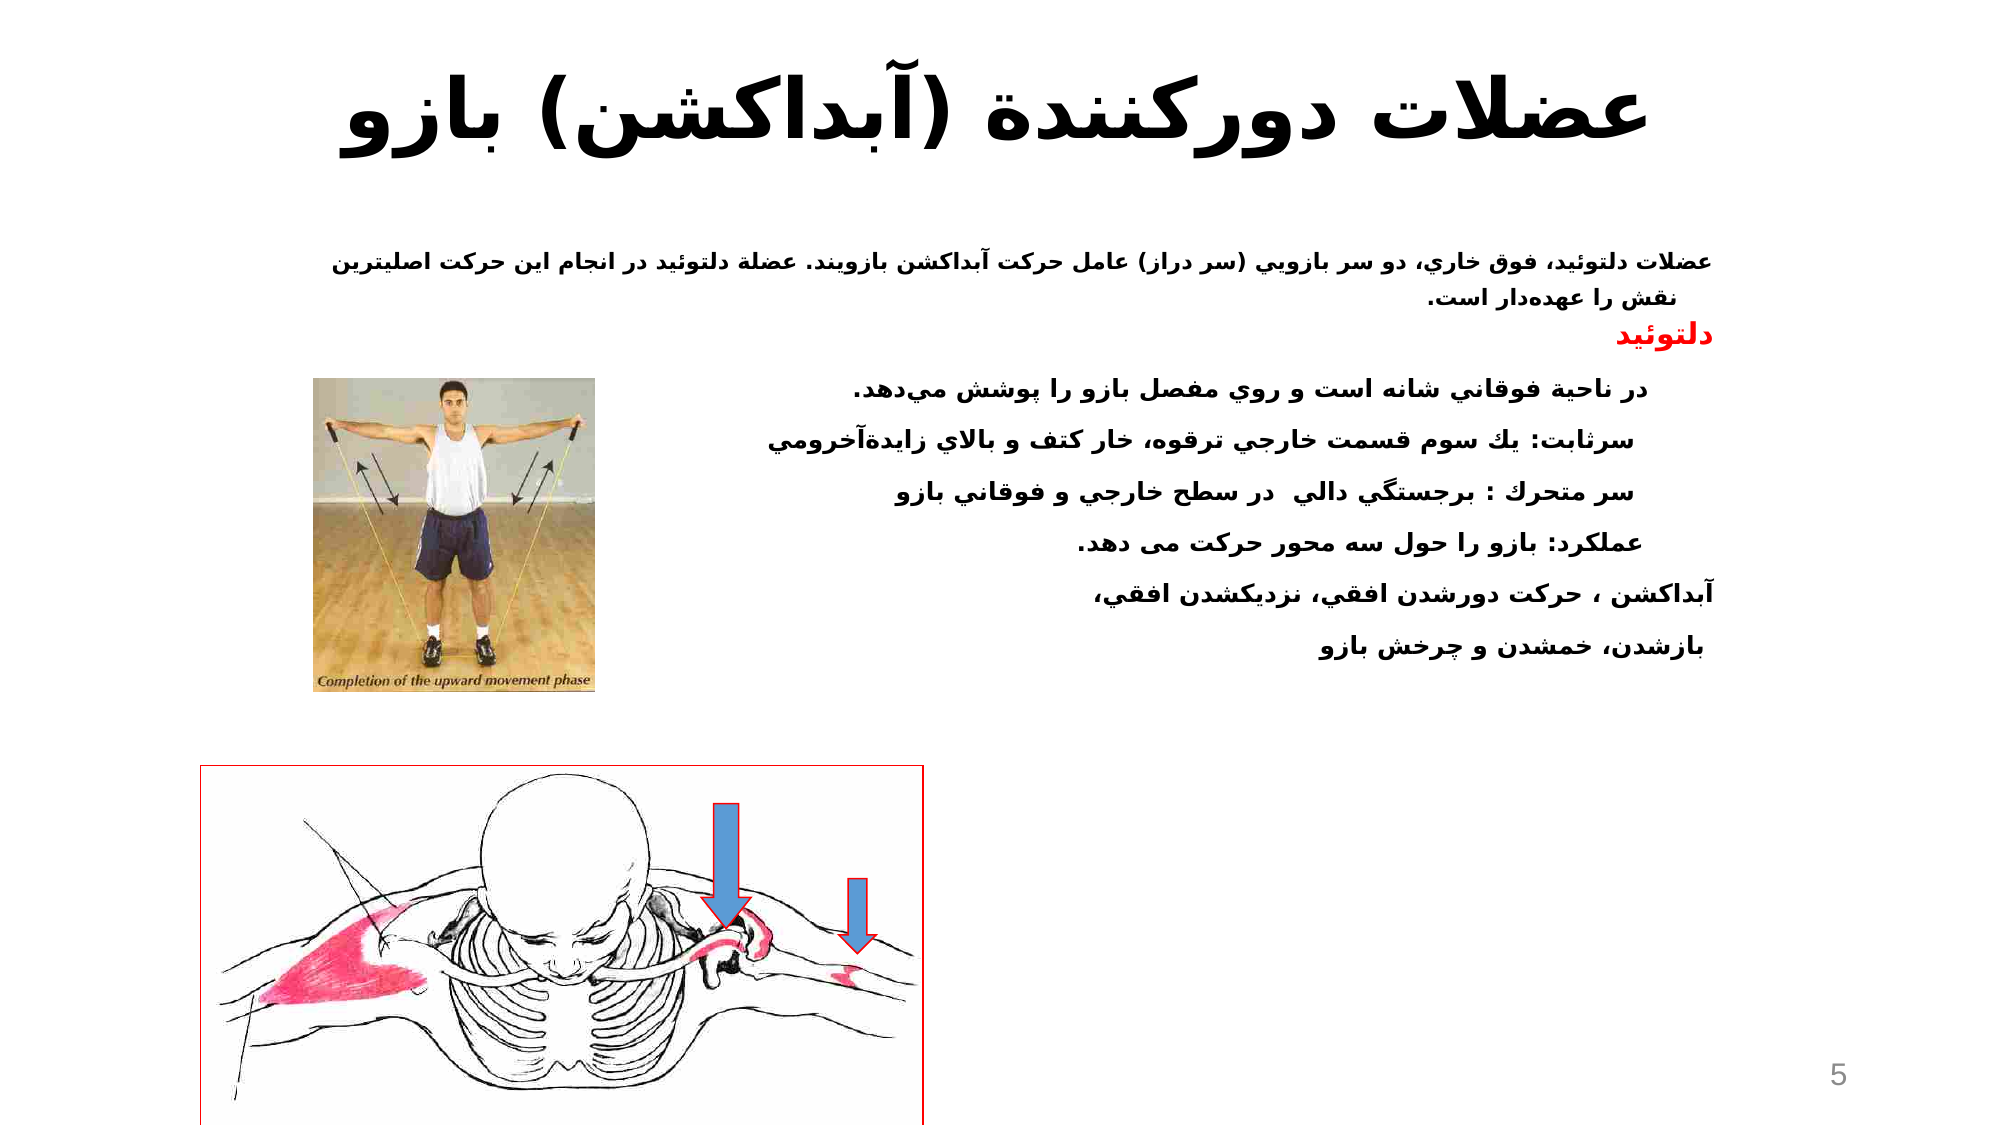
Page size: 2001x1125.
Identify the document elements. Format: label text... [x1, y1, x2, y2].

list عضلات دلتوئيد، فوق خاري، دو سر بازويي (سر دراز) عامل حركت آبداكشن بازويند. عضلة دلتوئيد در انجام اين حركت اصليترين نقش را عهده‌دار است. دلتوئيد در ناحية فوقاني شانه است و روي مفصل بازو را پوشش مي‌دهد. سرثابت: يك سوم قسمت خارجي ترقوه، خار كتف و بالاي زايدةآخرومي سر متحرك : برجستگي دالي در سطح خارجي و فوقاني بازو عملکرد: بازو را حول سه محور حركت می دهد. آبداكشن ، حركت دورشدن افقي، نزديك‎شدن افقي، بازشدن، خم‎شدن و چرخش بازو [291, 231, 1729, 669]
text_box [201, 378, 923, 1125]
slide_number 5 [1412, 1042, 1863, 1103]
title عضلات دوركنندة (آبداكشن) بازو [100, 47, 1900, 275]
